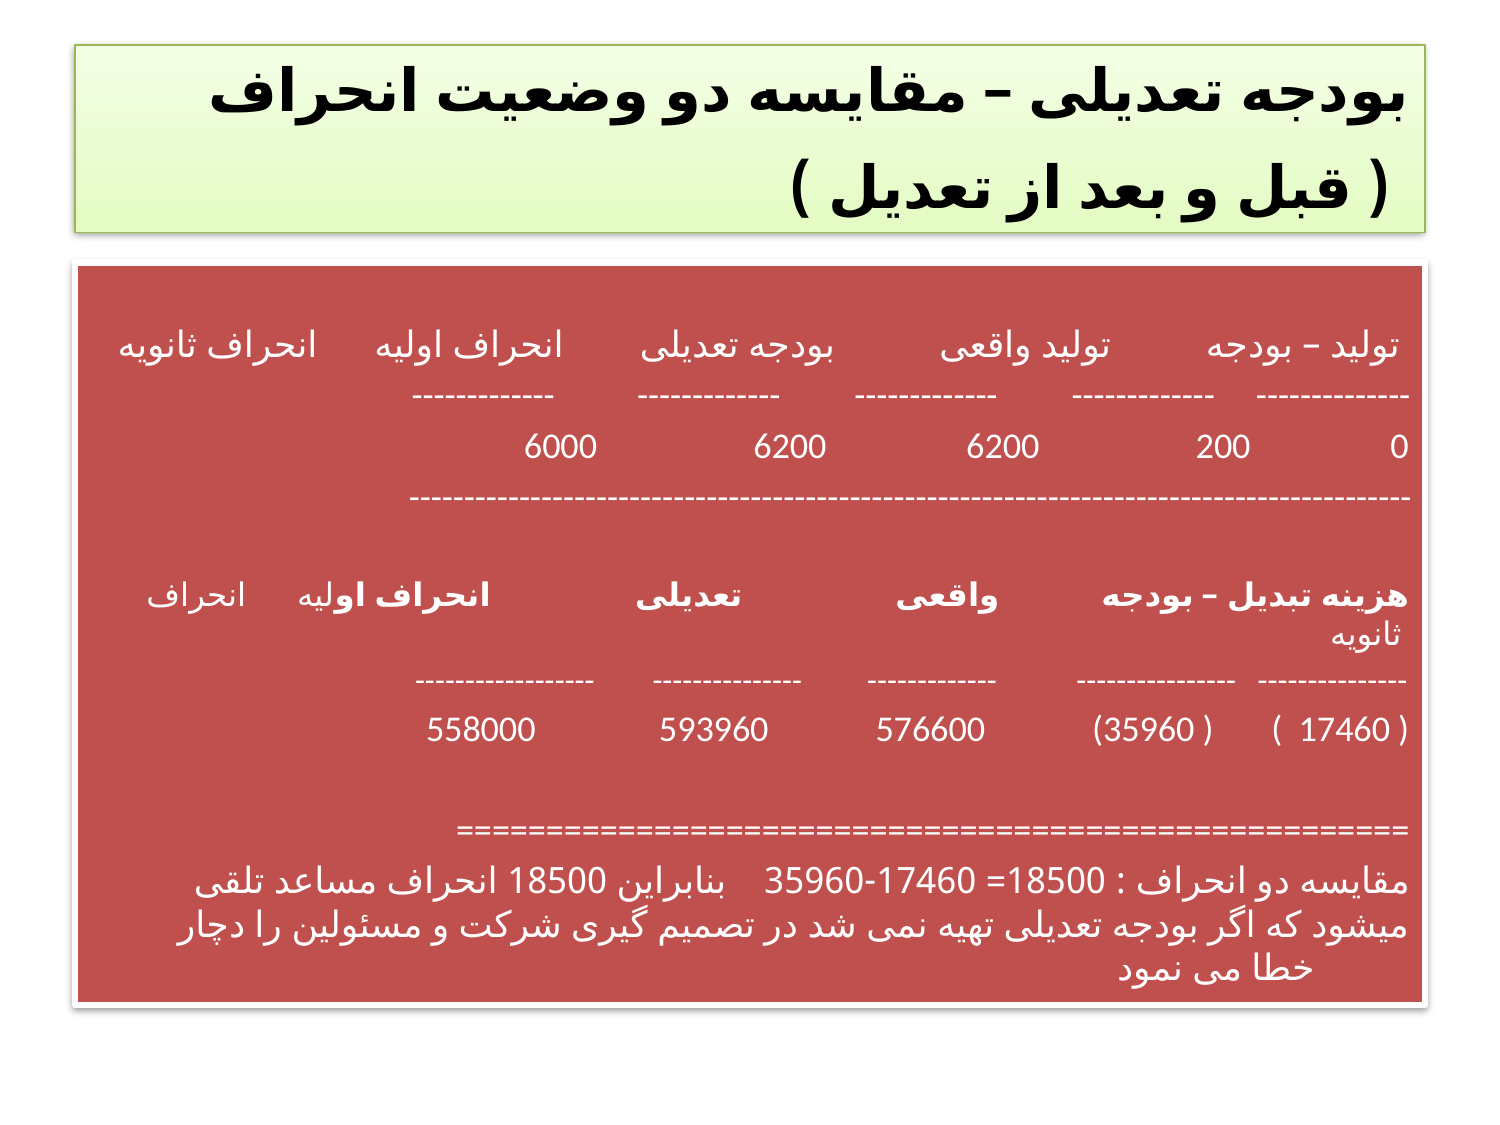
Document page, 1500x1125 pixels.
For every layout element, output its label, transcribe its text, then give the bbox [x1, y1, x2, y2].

title بودجه تعدیلی – مقایسه دو وضعیت انحراف ( قبل و بعد از تعدیل ) [74, 44, 1426, 233]
list تولید – بودجه تولید واقعی بودجه تعدیلی انحراف اولیه انحراف ثانویه ------------- ------------- ------------- ------------- -------------- 6000 6200 6200 200 0 ------------------------------------------------------------------------------------------- هزینه تبدیل – بودجه واقعی تعدیلی انحراف اولیه انحراف ثانویه ------------------ --------------- ------------- ---------------- --------------- 558000 593960 576600 (35960 ) ( 17460 ) ===================================================== مقایسه دو انحراف : 18500= 17460-35960 بنابراین 18500 انحراف مساعد تلقی میشود که اگر بودجه تعدیلی تهیه نمی شد در تصمیم گیری شرکت و مسئولین را دچار خطا می نمود [72, 259, 1428, 1008]
